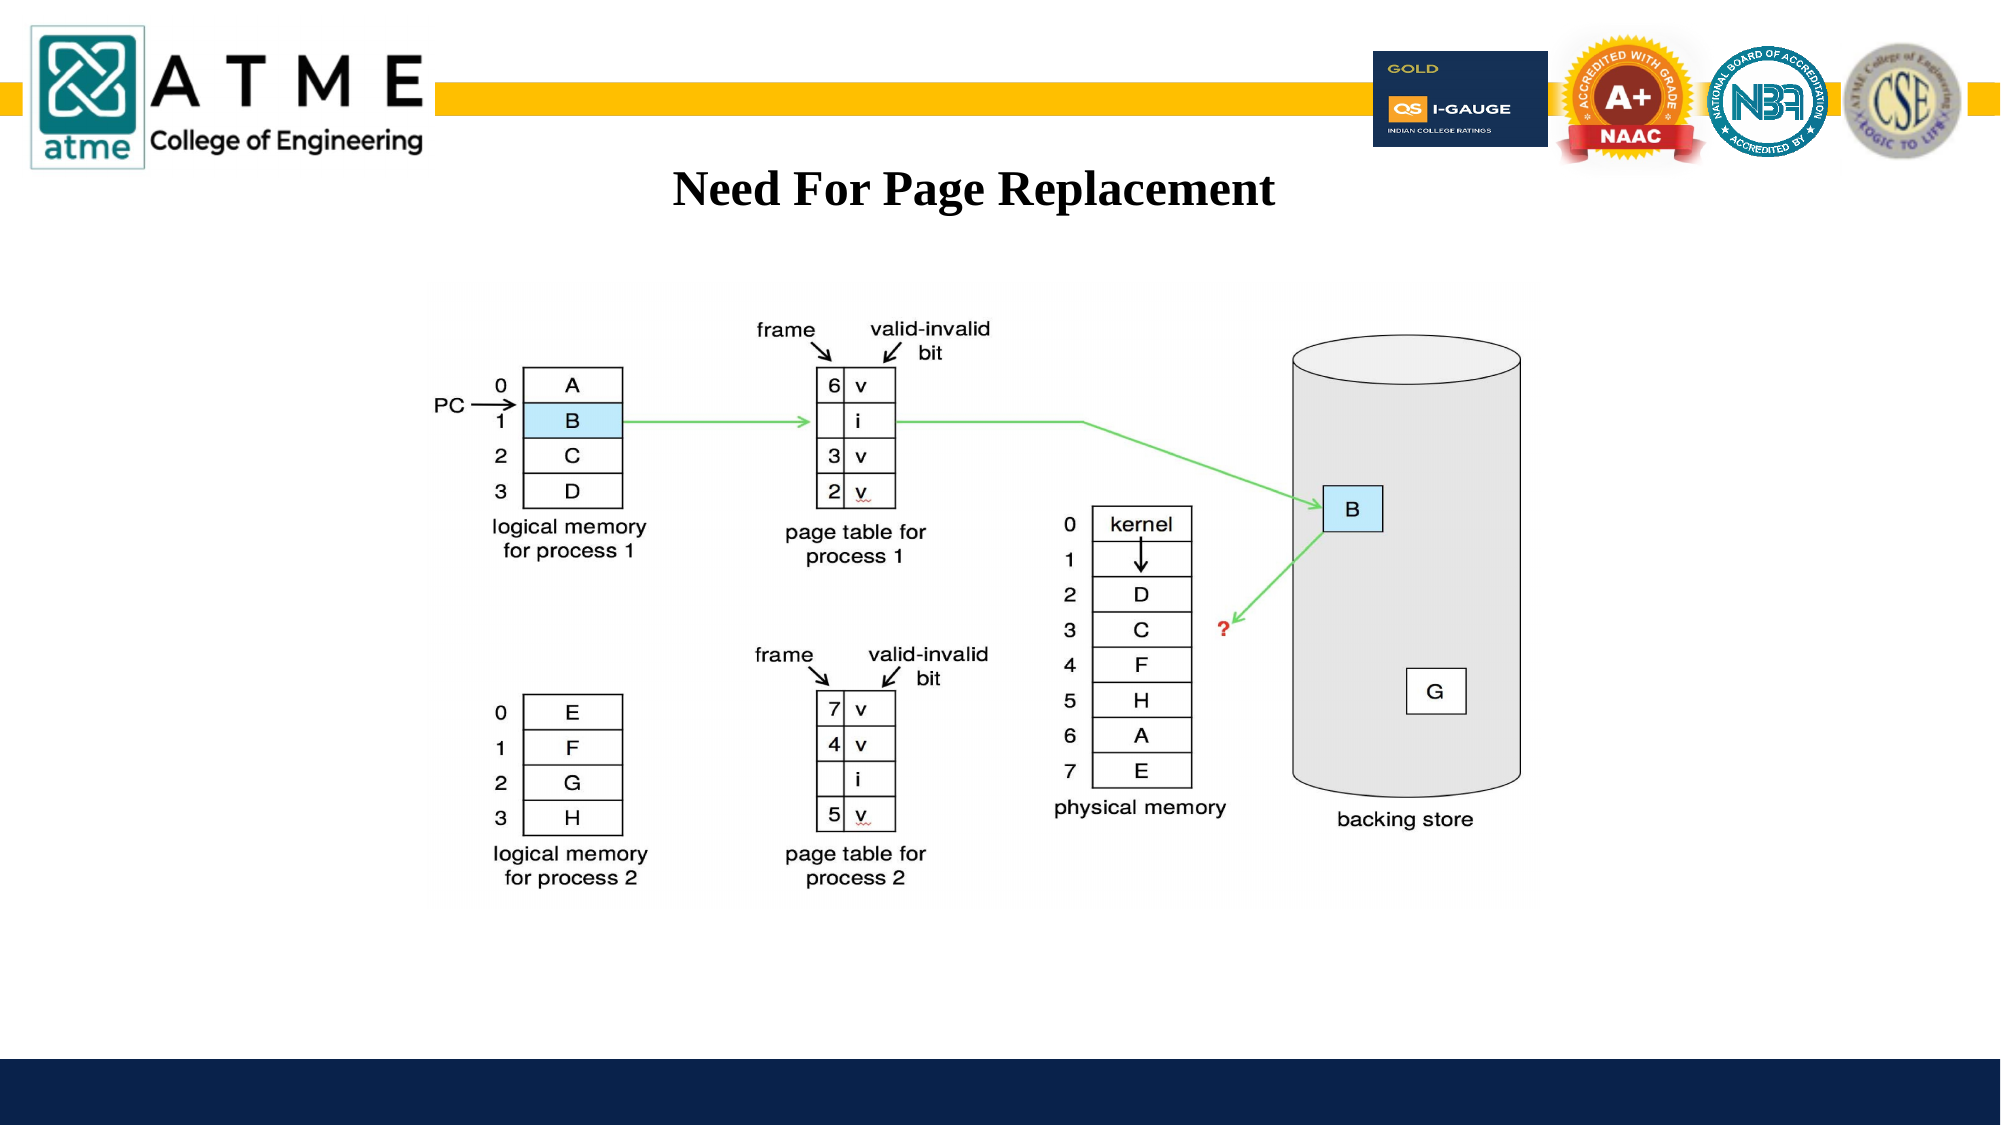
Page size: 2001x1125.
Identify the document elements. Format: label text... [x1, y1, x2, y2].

title Need For Page Replacement [657, 148, 1920, 243]
picture [0, 1059, 2001, 1125]
picture [1373, 20, 1828, 148]
picture [22, 15, 435, 178]
picture [1840, 26, 1968, 176]
picture [427, 282, 1542, 910]
